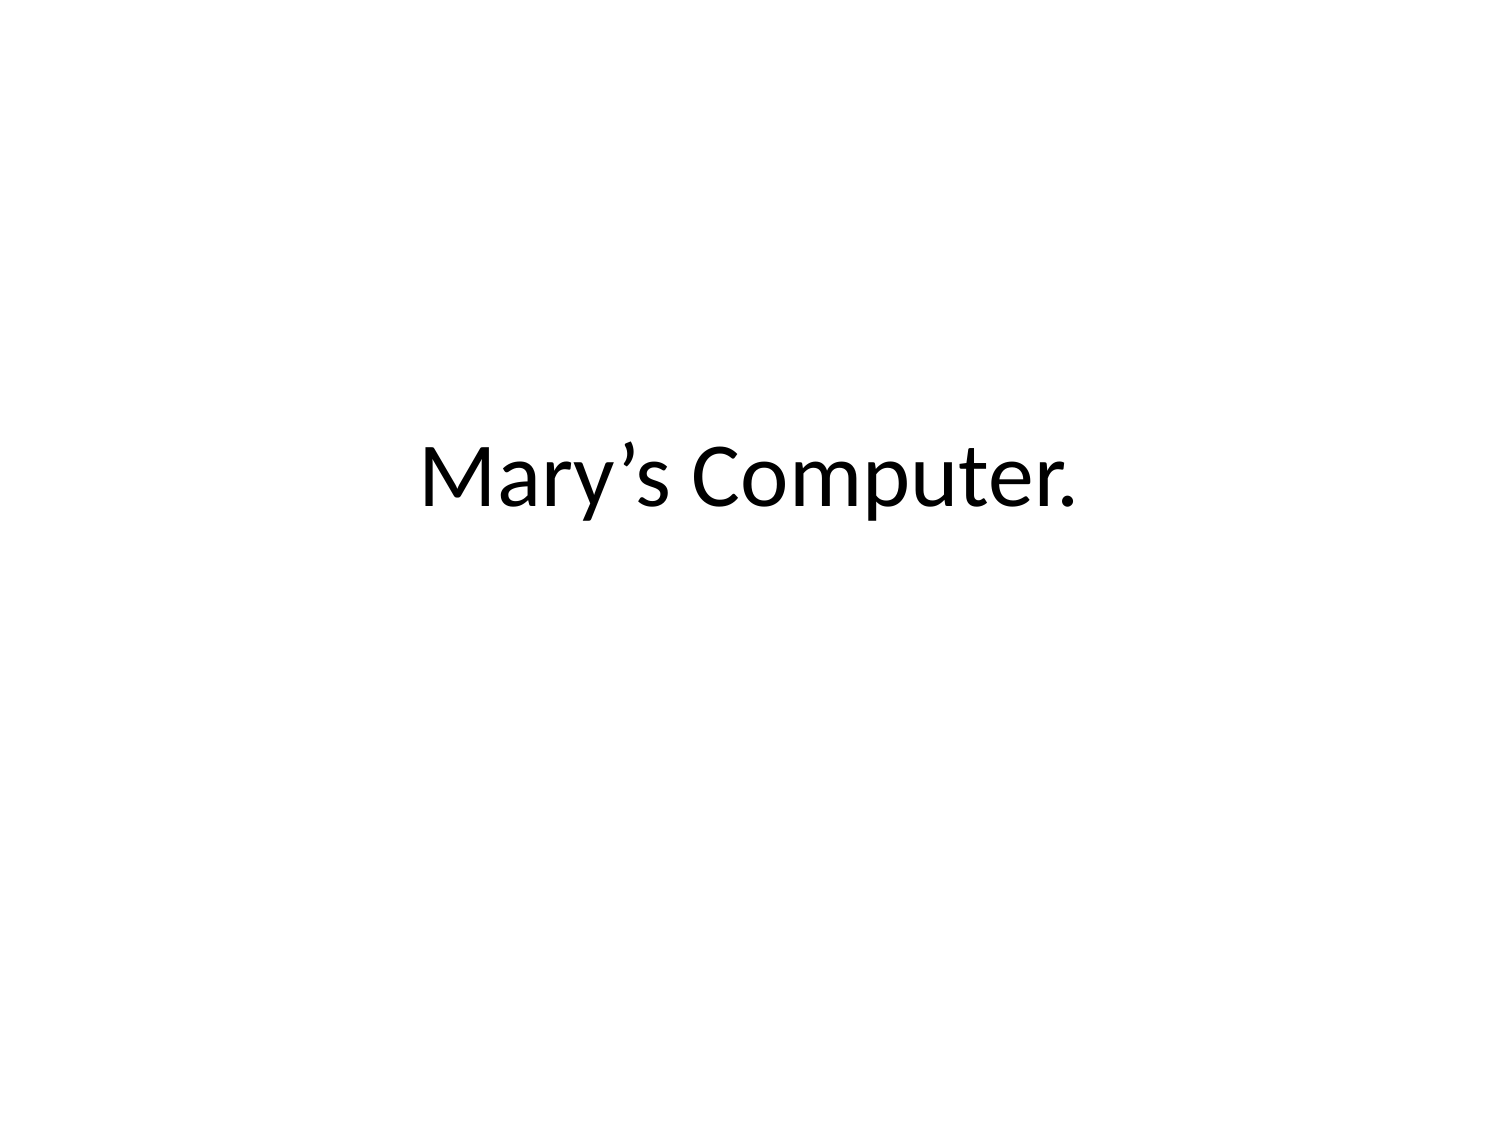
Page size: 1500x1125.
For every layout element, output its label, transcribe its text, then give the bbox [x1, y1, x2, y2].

title Mary’s Computer. [112, 349, 1388, 591]
